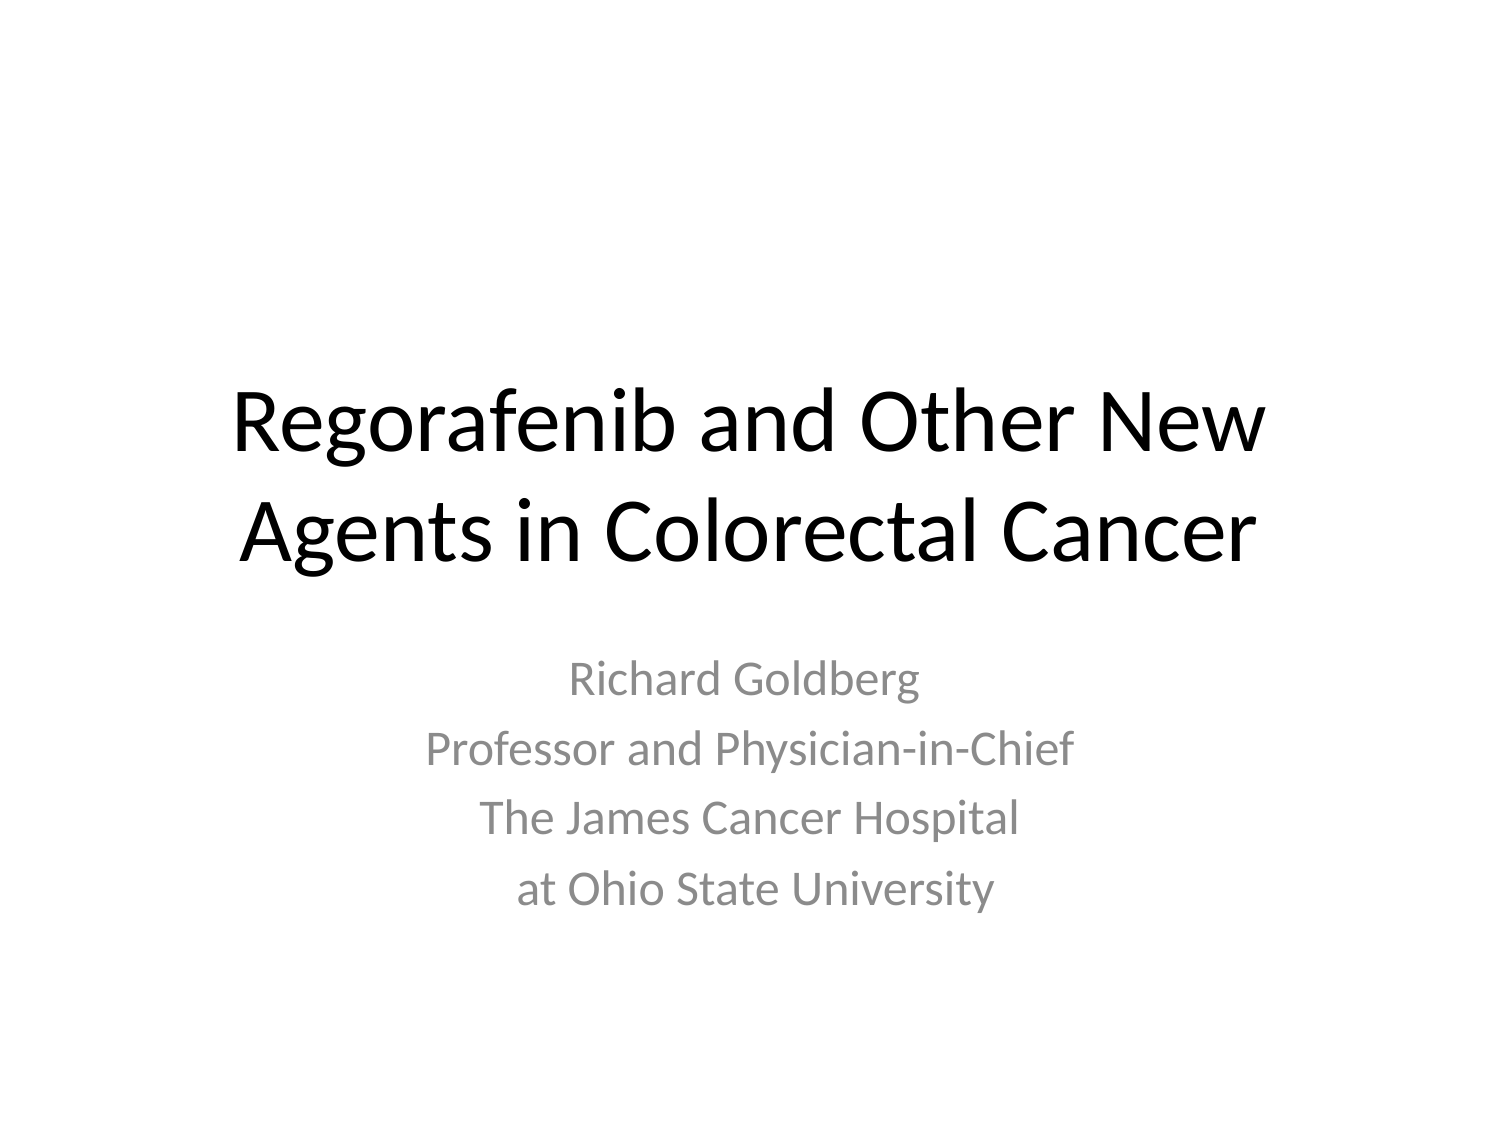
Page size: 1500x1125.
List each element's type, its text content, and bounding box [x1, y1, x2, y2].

title Regorafenib and Other New Agents in Colorectal Cancer [112, 349, 1388, 591]
subtitle Richard Goldberg Professor and Physician-in-Chief The James Cancer Hospital at Ohio State University [225, 637, 1275, 925]
